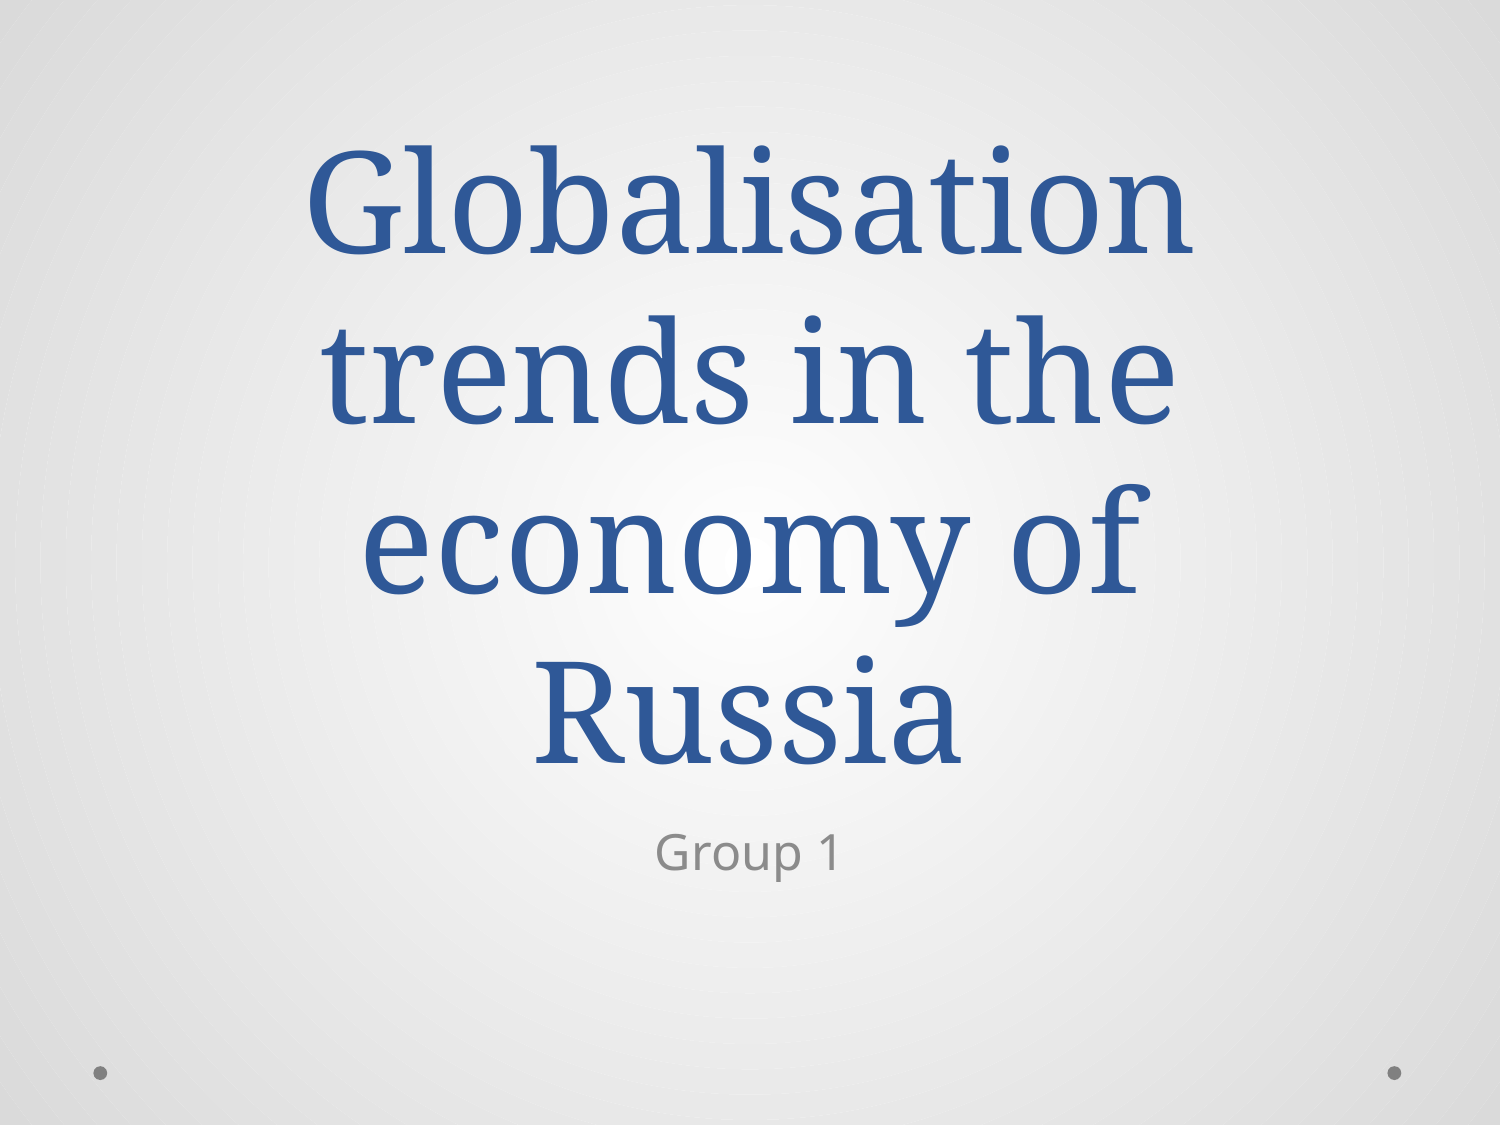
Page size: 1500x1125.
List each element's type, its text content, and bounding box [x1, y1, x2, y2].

title Globalisation trends in the economy of Russia [112, 99, 1388, 800]
subtitle Group 1 [225, 812, 1275, 1013]
